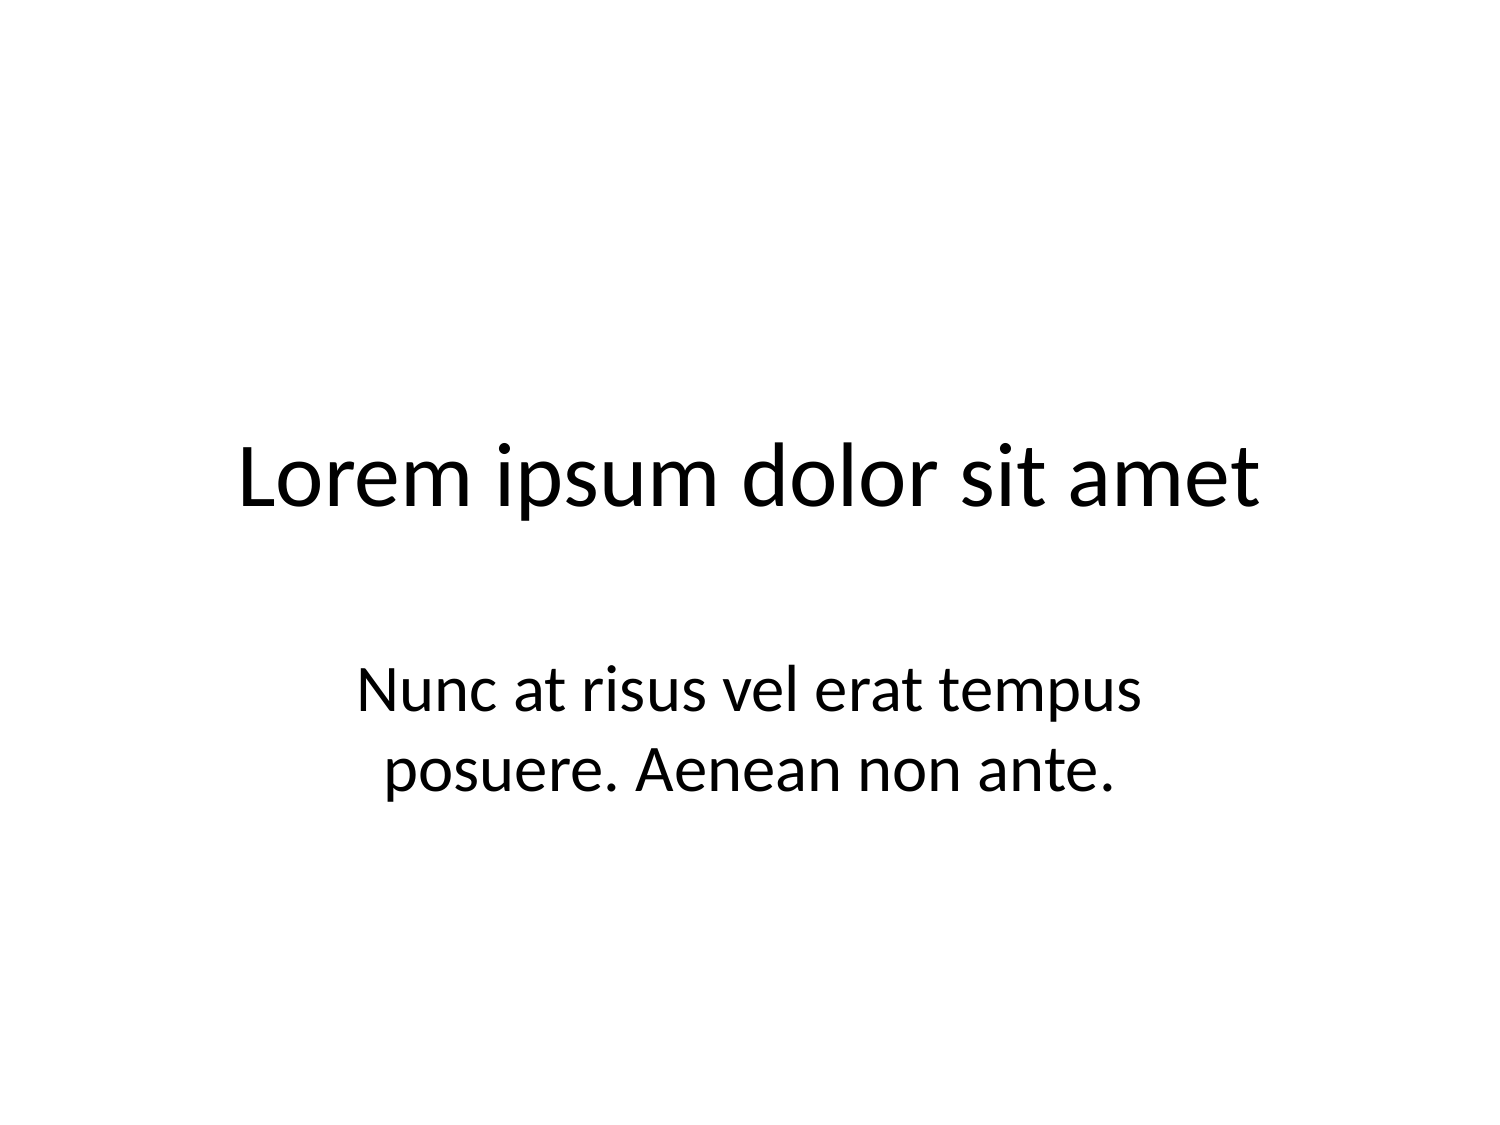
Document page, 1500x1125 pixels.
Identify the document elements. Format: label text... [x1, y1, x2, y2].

title Lorem ipsum dolor sit amet [112, 349, 1388, 591]
subtitle Nunc at risus vel erat tempus posuere. Aenean non ante. [224, 637, 1276, 926]
